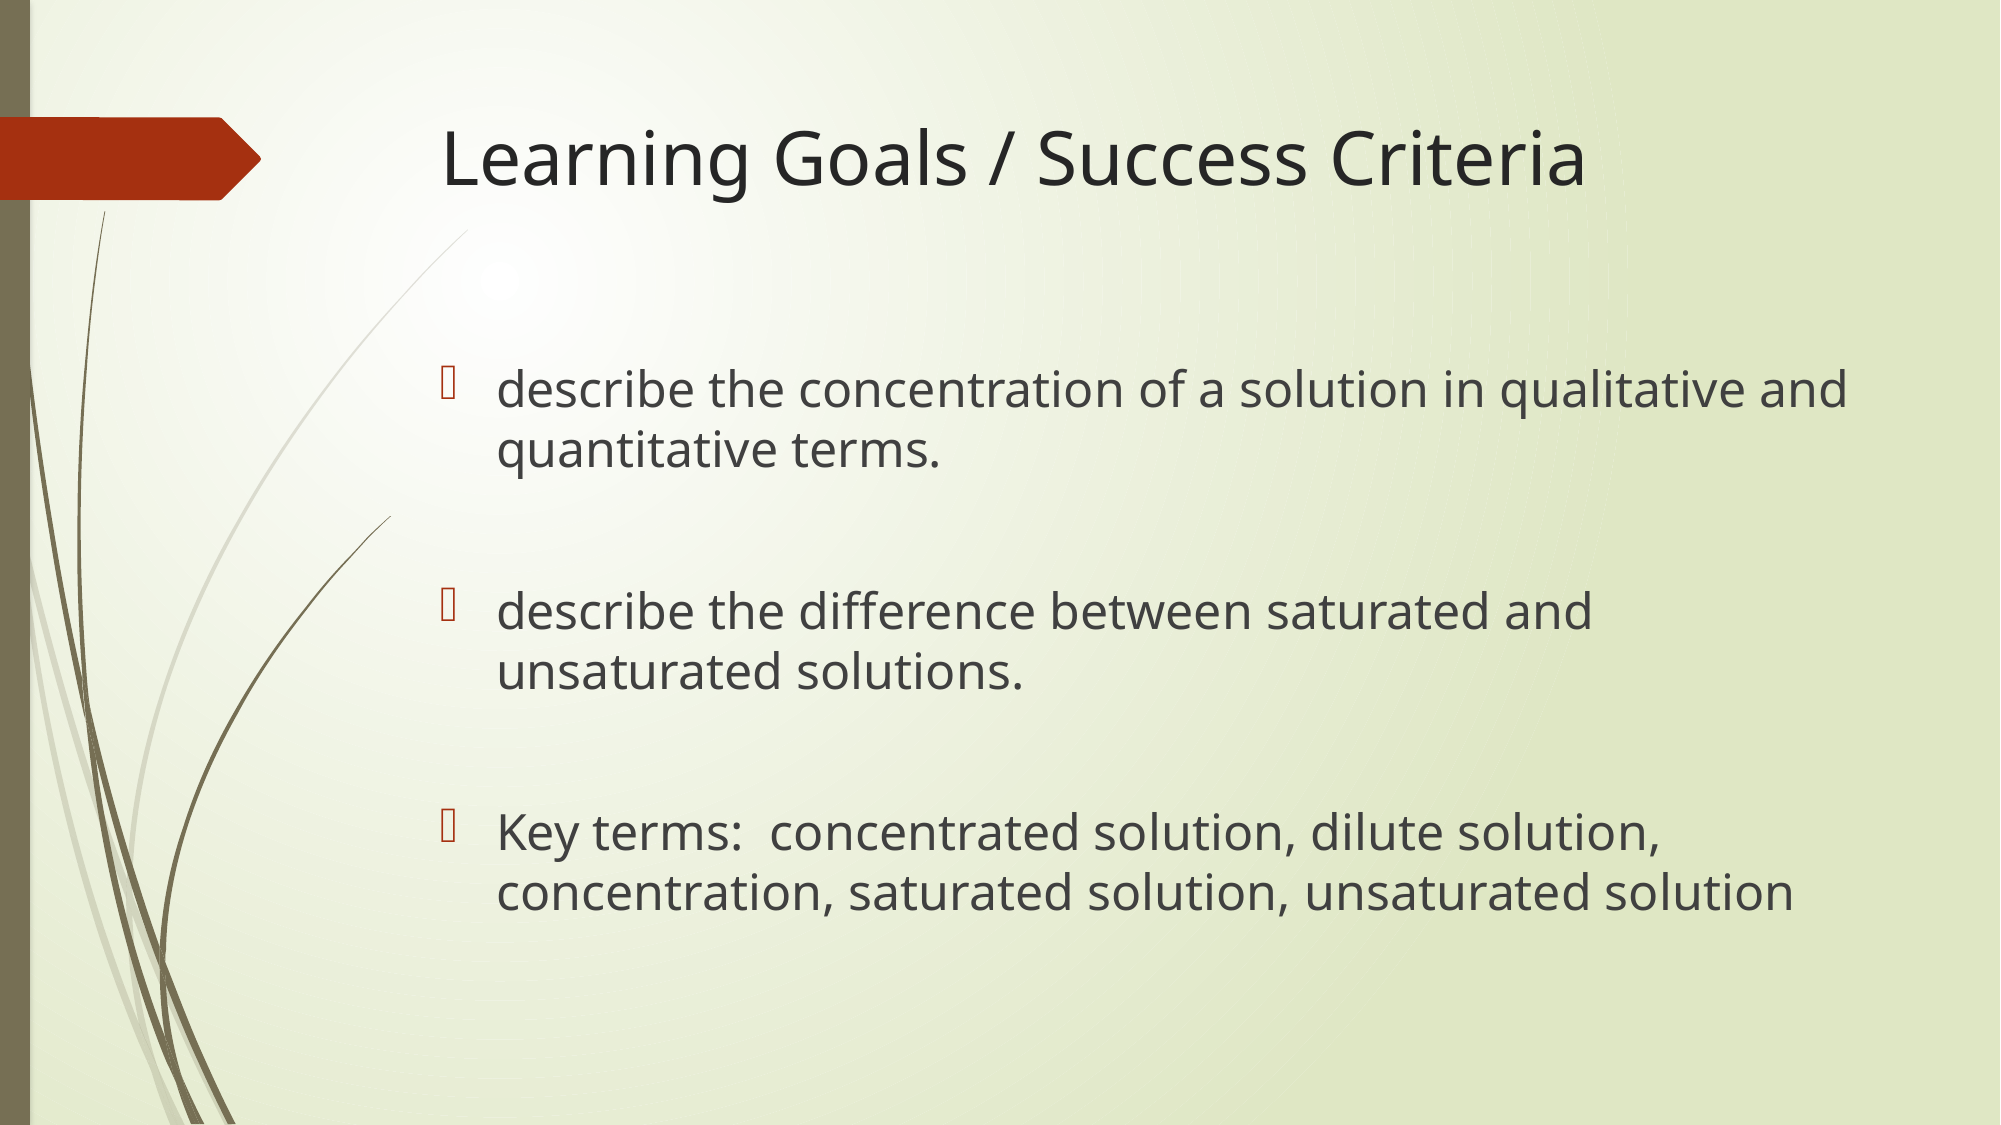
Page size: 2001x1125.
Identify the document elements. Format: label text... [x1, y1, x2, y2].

list describe the concentration of a solution in qualitative and quantitative terms. describe the difference between saturated and unsaturated solutions. Key terms: concentrated solution, dilute solution, concentration, saturated solution, unsaturated solution [424, 350, 1888, 970]
title Learning Goals / Success Criteria [425, 102, 1888, 313]
